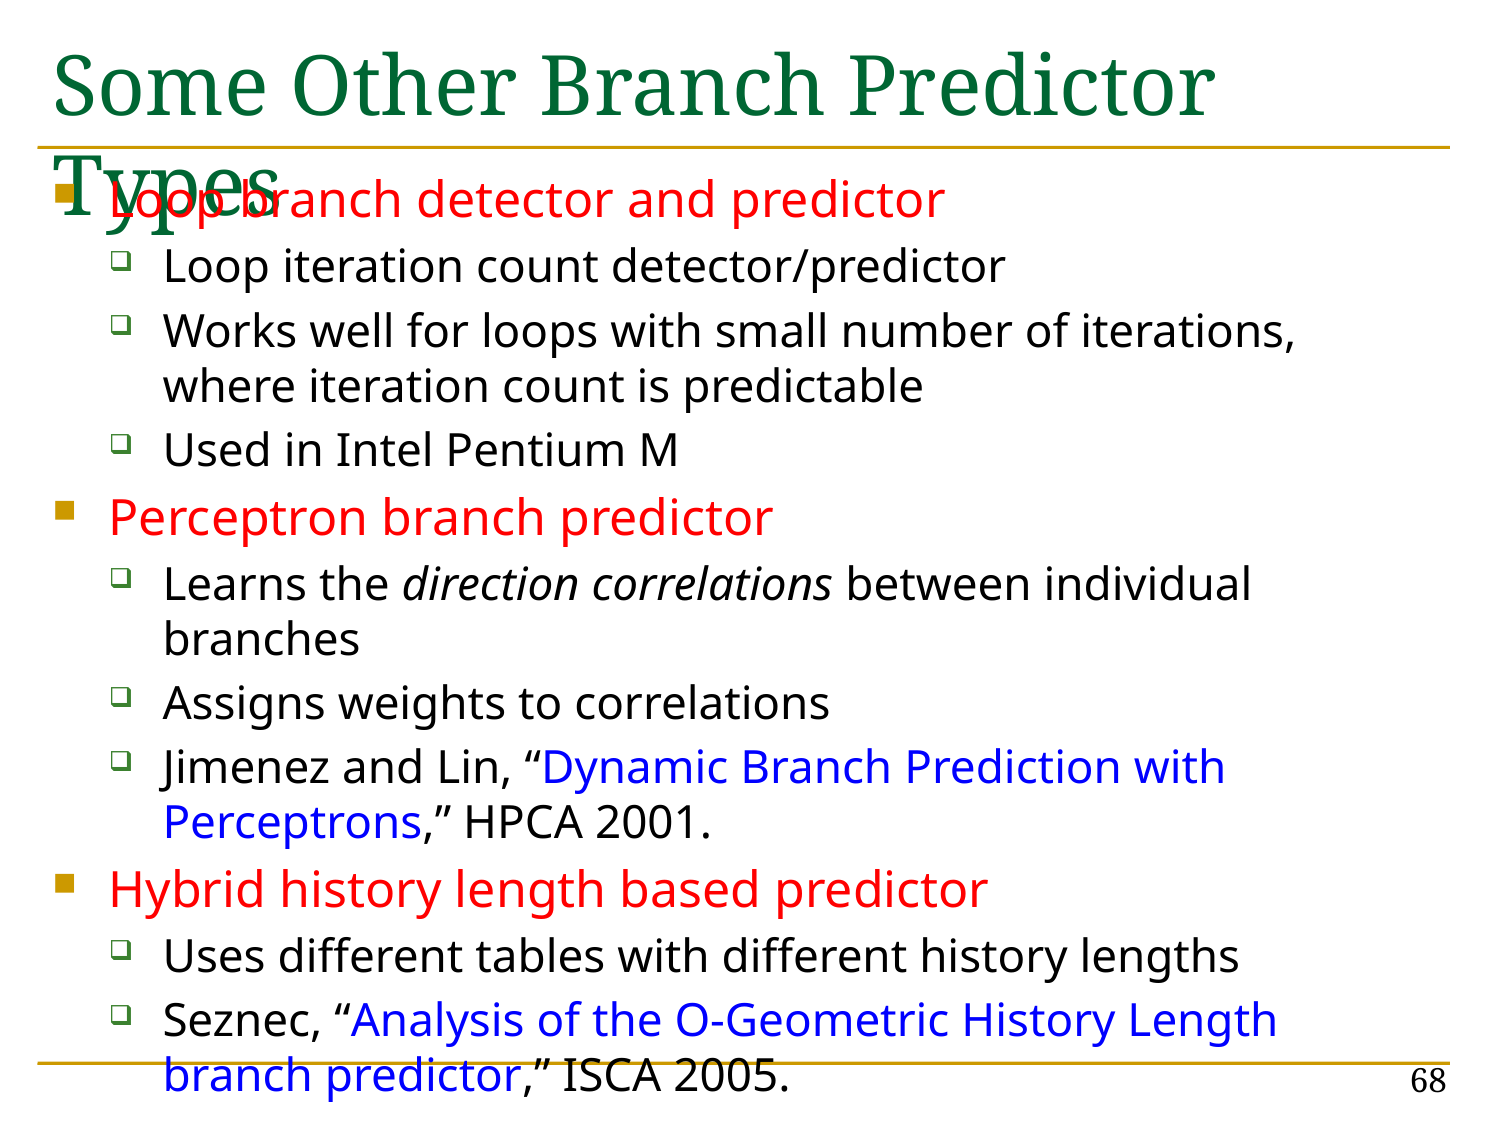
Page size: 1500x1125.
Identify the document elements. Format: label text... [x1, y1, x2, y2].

title Some Other Branch Predictor Types [37, 24, 1450, 160]
slide_number 68 [1111, 1036, 1462, 1112]
list Loop branch detector and predictor Loop iteration count detector/predictor Works well for loops with small number of iterations, where iteration count is predictable Used in Intel Pentium M Perceptron branch predictor Learns the direction correlations between individual branches Assigns weights to correlations Jimenez and Lin, “Dynamic Branch Prediction with Perceptrons,” HPCA 2001. Hybrid history length based predictor Uses different tables with different history lengths Seznec, “Analysis of the O-Geometric History Length branch predictor,” ISCA 2005. [37, 160, 1450, 1013]
